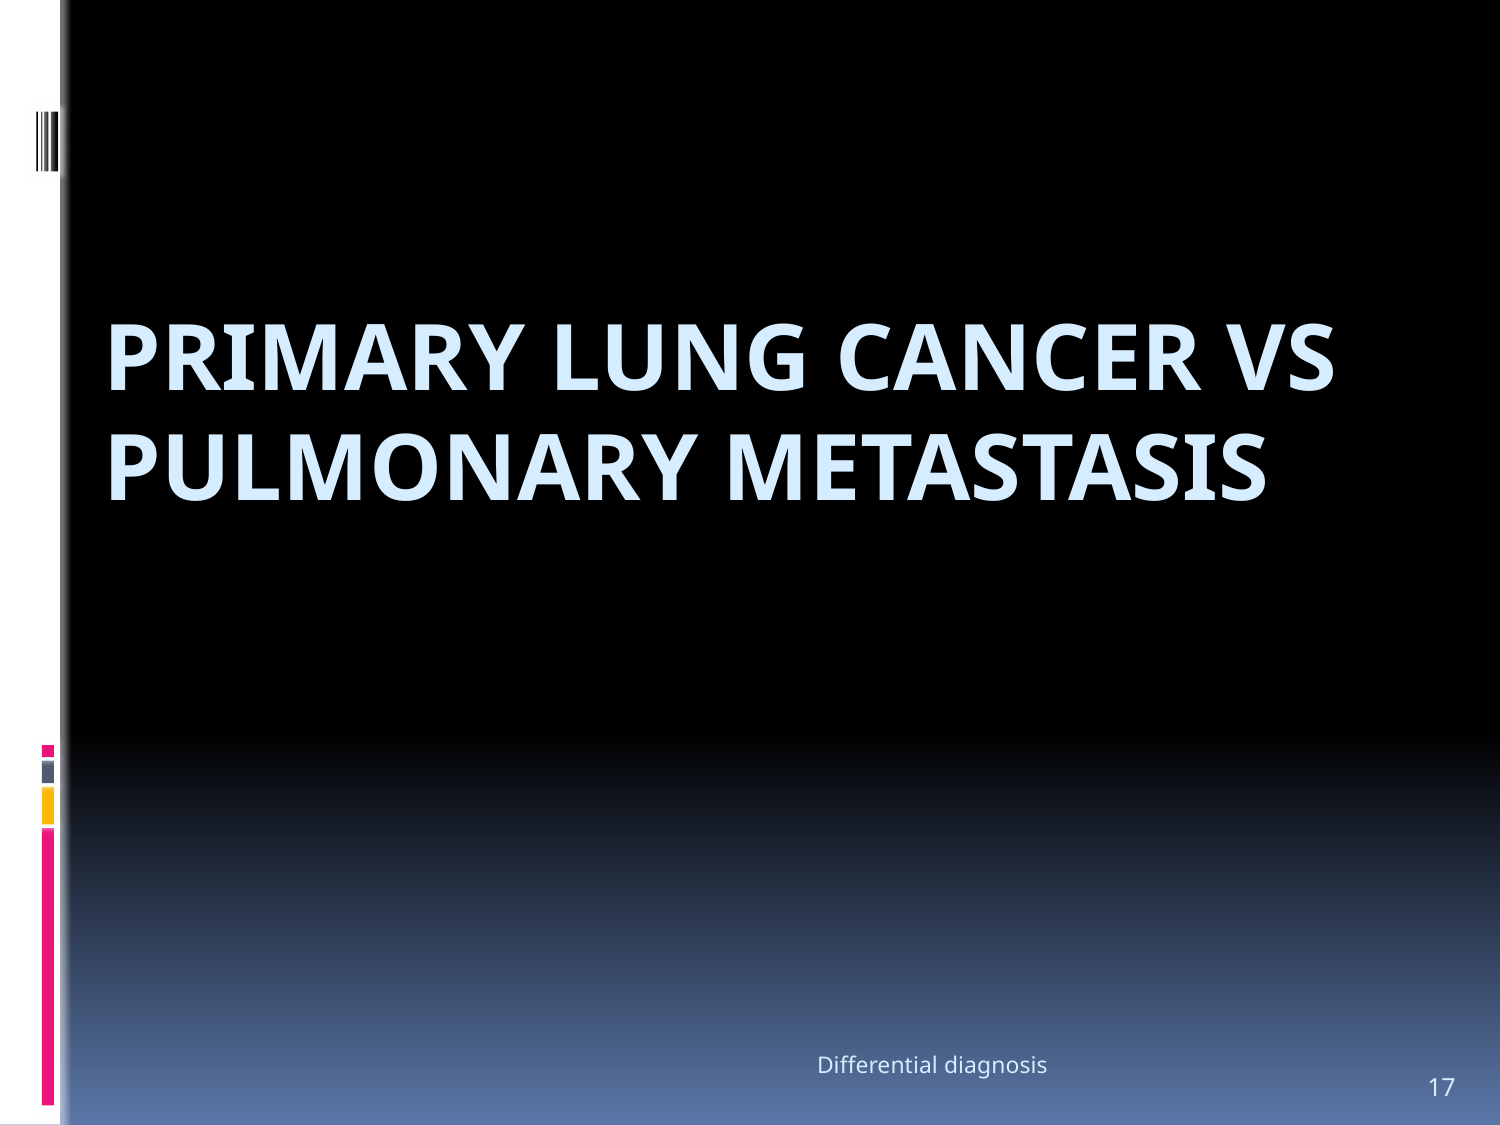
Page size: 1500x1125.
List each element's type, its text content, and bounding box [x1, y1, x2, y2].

title Primary lung cancer vs Pulmonary Metastasis [88, 290, 1447, 615]
footer Differential diagnosis [150, 1052, 1063, 1113]
slide_number 17 [1412, 1052, 1488, 1113]
